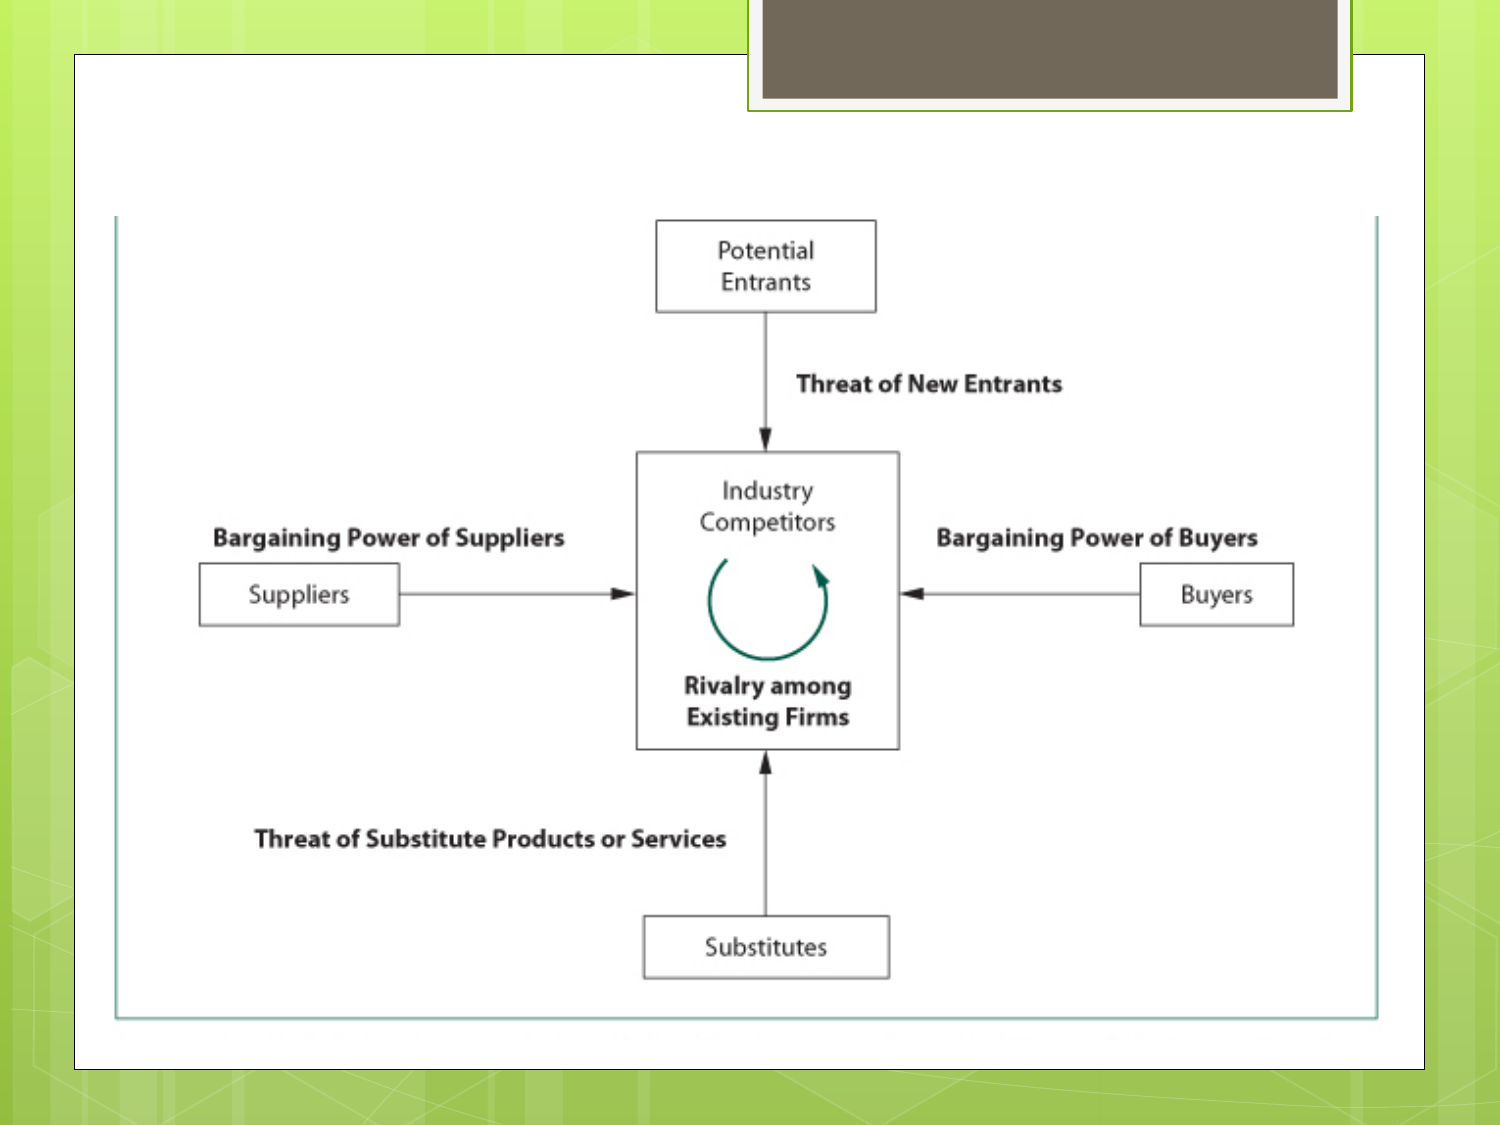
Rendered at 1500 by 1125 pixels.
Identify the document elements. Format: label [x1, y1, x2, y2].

list [113, 216, 1383, 1040]
